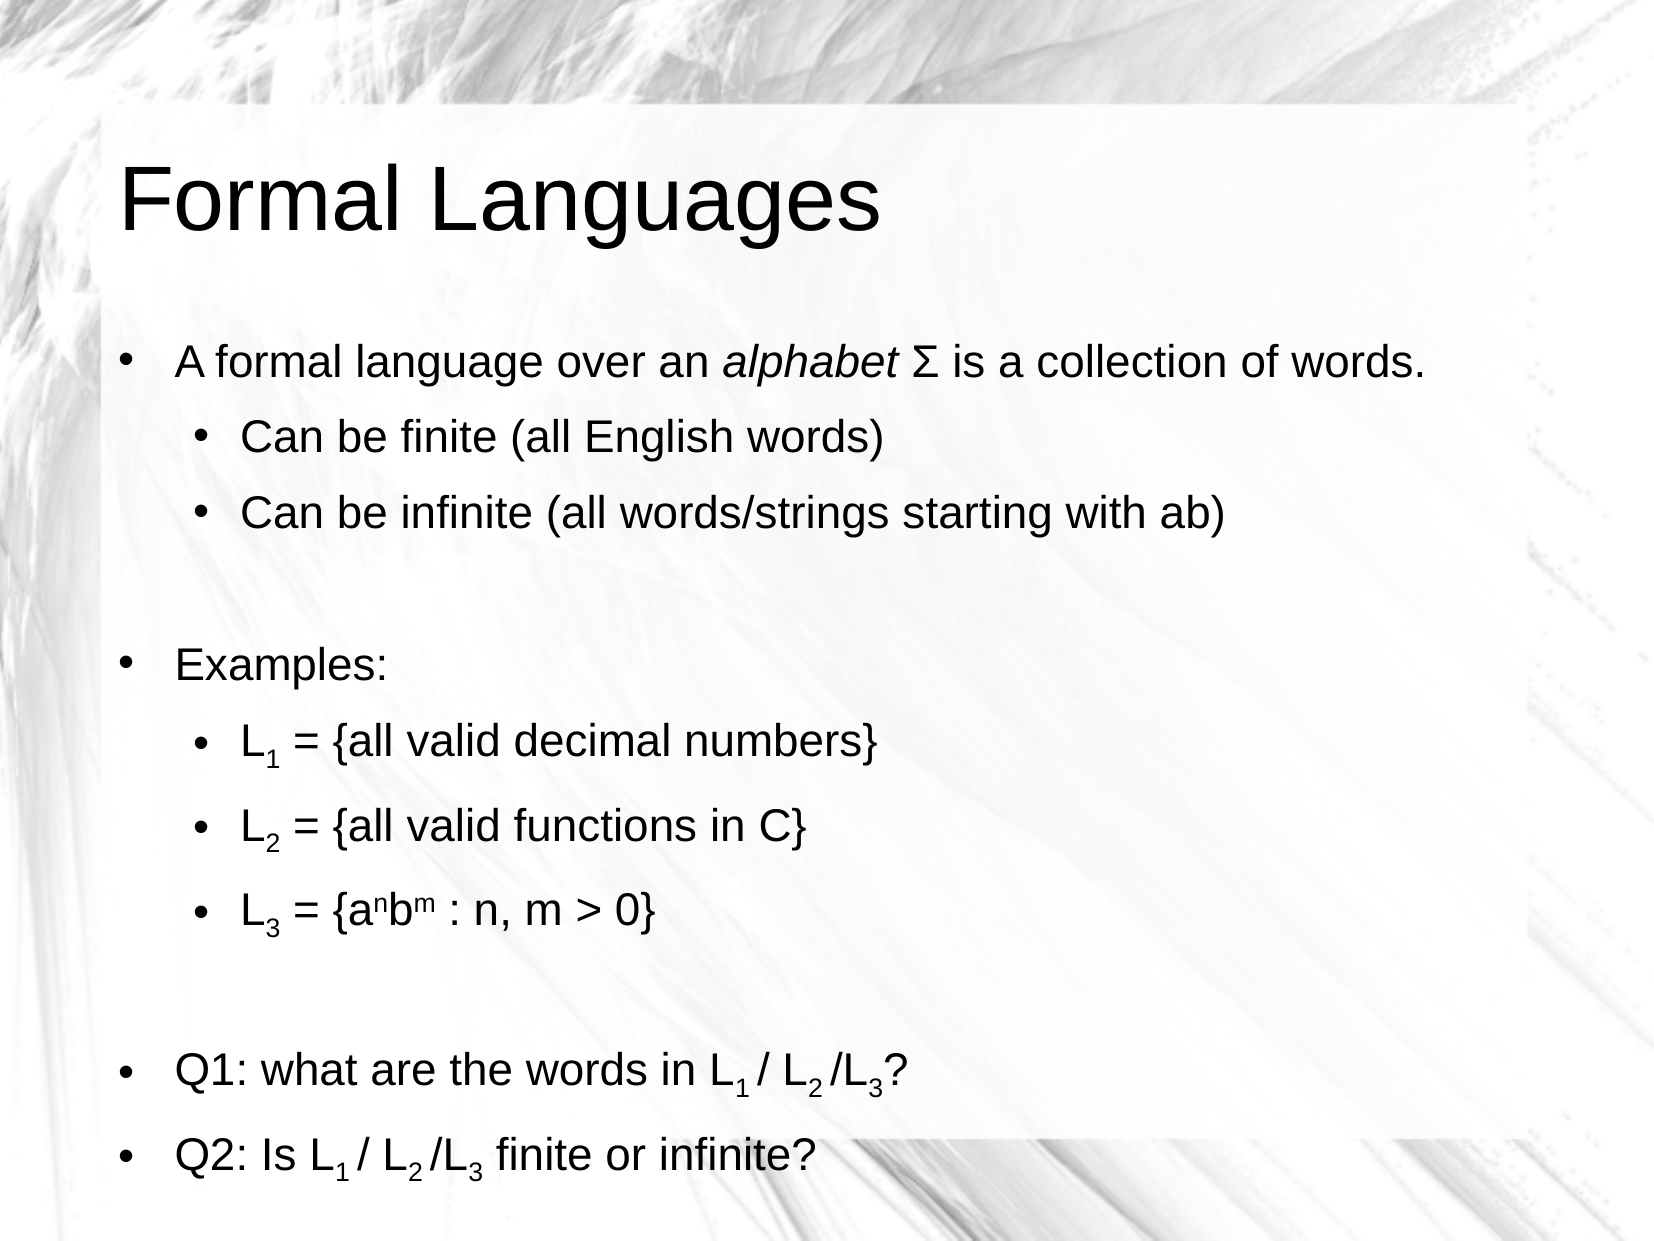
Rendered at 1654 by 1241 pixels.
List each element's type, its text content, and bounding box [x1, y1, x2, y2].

title Formal Languages [118, 93, 1506, 299]
picture [0, 0, 1654, 1241]
list A formal language over an alphabet Σ is a collection of words. Can be finite (all English words) Can be infinite (all words/strings starting with ab) Examples: L1 = {all valid decimal numbers} L2 = {all valid functions in C} L3 = {anbm : n, m > 0} Q1: what are the words in L1 / L2 /L3? Q2: Is L1 / L2 /L3 finite or infinite? [118, 319, 1571, 1109]
